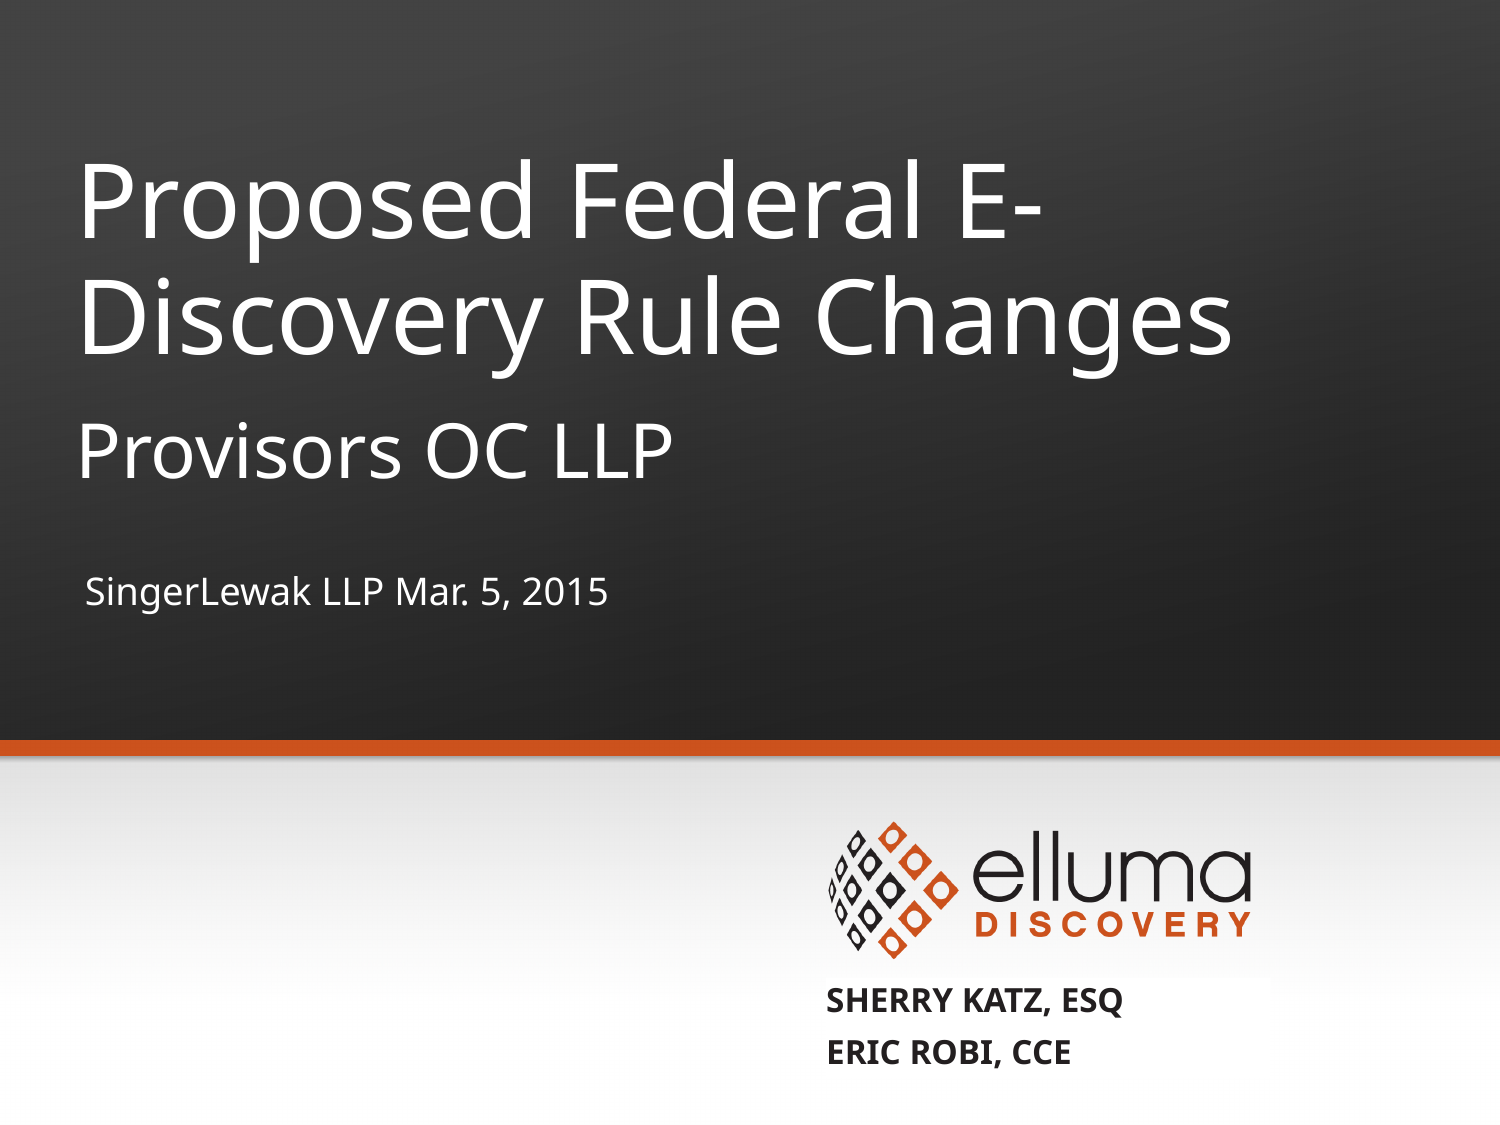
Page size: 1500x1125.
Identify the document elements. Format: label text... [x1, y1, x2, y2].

picture [0, 0, 1500, 1125]
title Proposed Federal E-Discovery Rule Changes Provisors OC LLP SingerLewak LLP Mar. 5, 2015 [75, 153, 1350, 625]
subtitle Sherry Katz, esq Eric robi, cce [826, 977, 1271, 1079]
